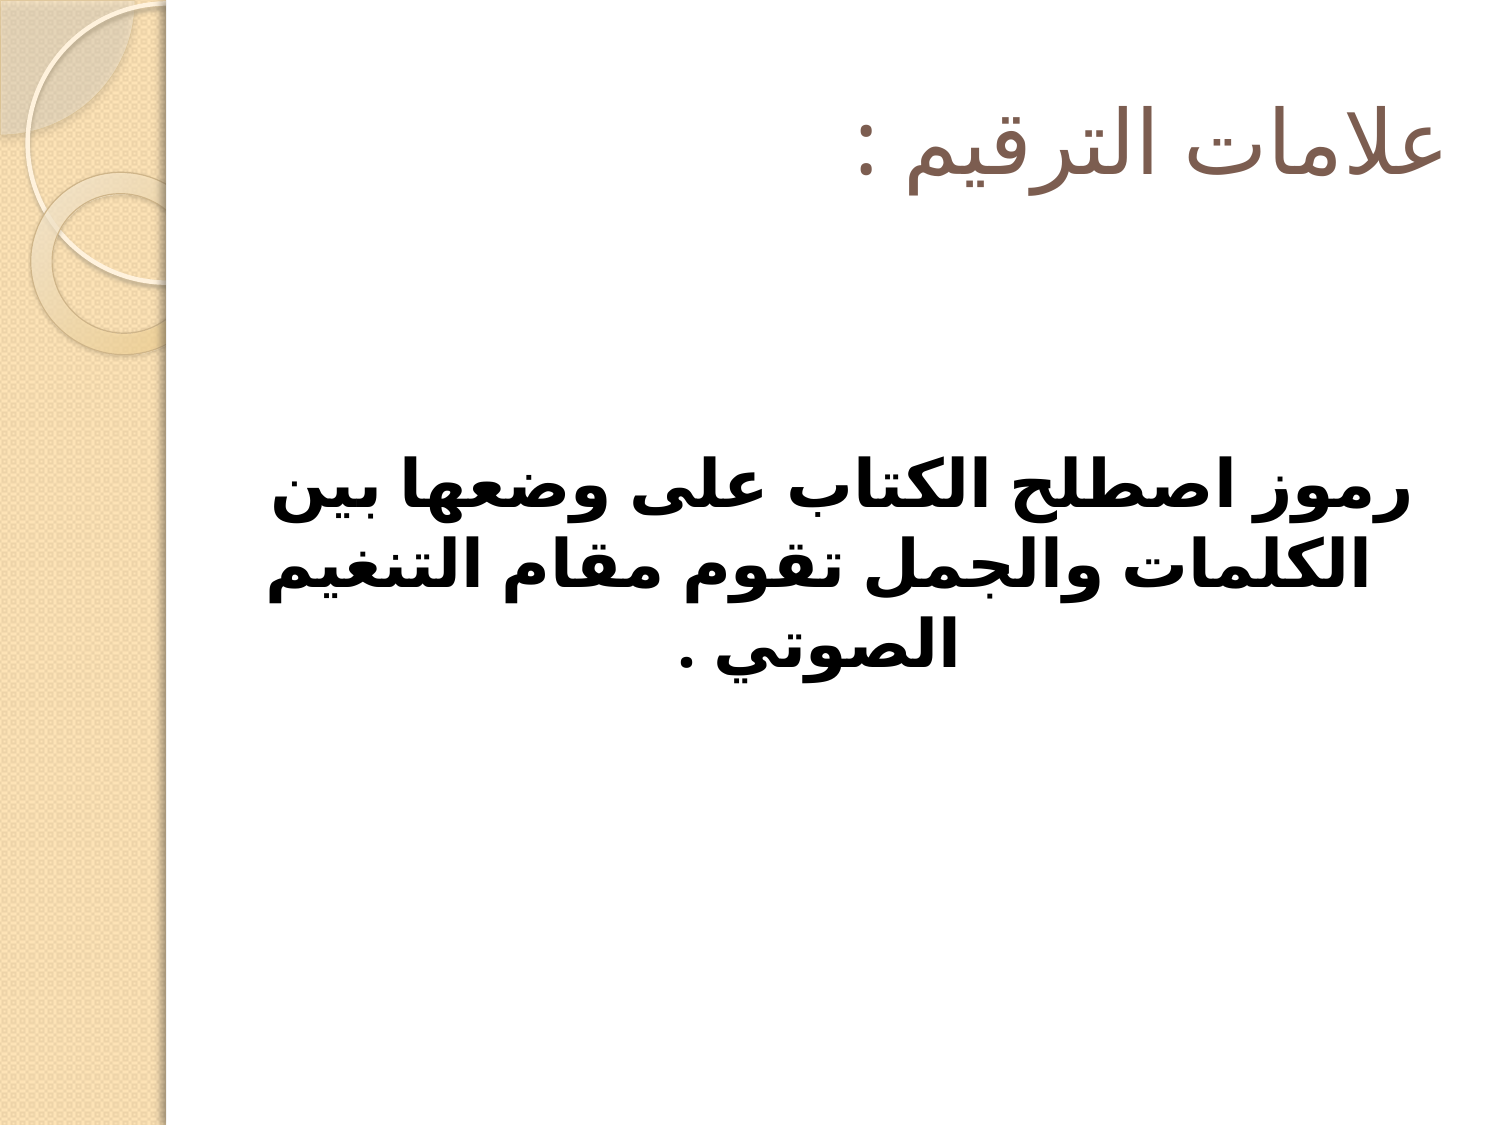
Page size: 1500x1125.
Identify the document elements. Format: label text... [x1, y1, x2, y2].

list رموز اصطلح الكتاب على وضعها بين الكلمات والجمل تقوم مقام التنغيم الصوتي . [234, 433, 1465, 724]
title علامات الترقيم : [235, 45, 1466, 233]
